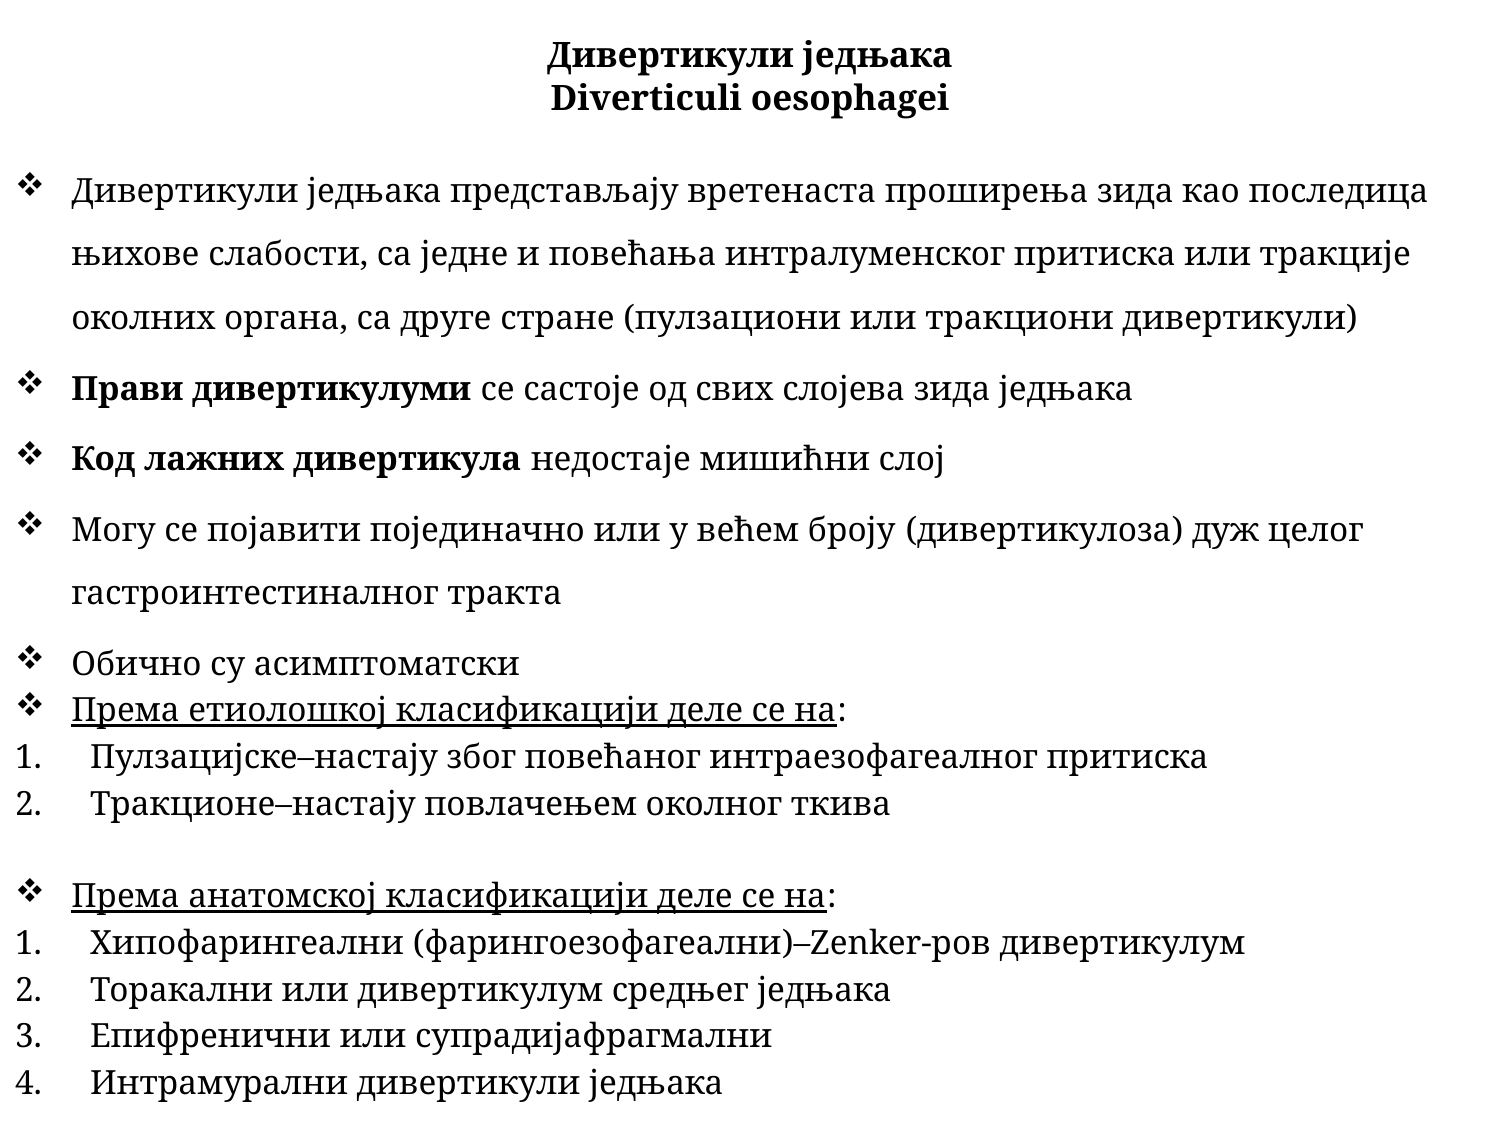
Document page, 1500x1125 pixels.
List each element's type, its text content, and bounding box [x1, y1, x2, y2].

title Дивертикули једњака Diverticuli oesophagei [75, 24, 1425, 125]
list Дивертикули једњака представљају вретенаста проширења зида као последица њихове слабости, са једне и повећања интралуменског притиска или тракције околних органа, са друге стране (пулзациони или тракциони дивертикули) Прави дивертикулуми се састоје од свих слојева зида једњака Код лажних дивертикула недостаје мишићни слој Могу се појавити појединачно или у већем броју (дивертикулоза) дуж целог гастроинтестиналног тракта Обично су асимптоматски Према етиолошкој класификацији деле се на: Пулзацијске–настају због повећаног интраезофагеалног притиска Тракционе–настају повлачењем околног ткива Према анатомској класификацији деле се на: Хипофарингеални (фарингоезофагеални)–Zenker-ров дивертикулум Торакални или дивертикулум средњег једњака Епифренични или супрадијафрагмални Интрамурални дивертикули једњака [0, 137, 1500, 1125]
